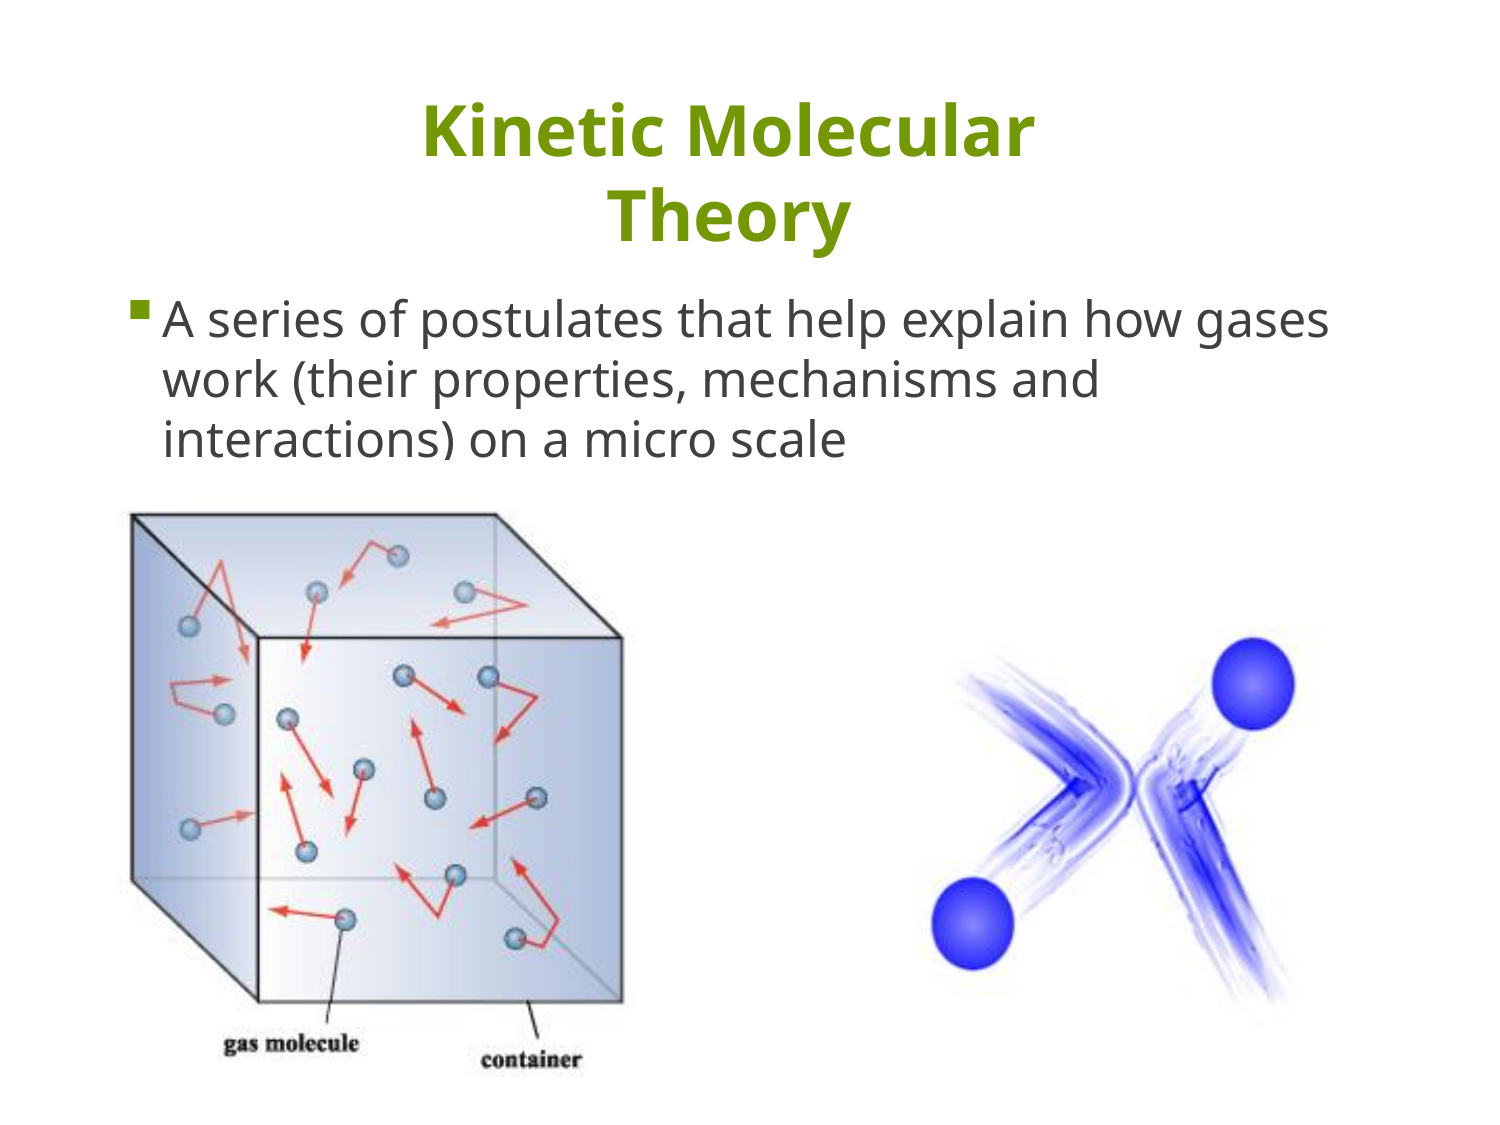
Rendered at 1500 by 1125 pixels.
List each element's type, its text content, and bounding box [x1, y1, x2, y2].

title Kinetic Molecular Theory [323, 76, 1135, 264]
picture [816, 560, 1453, 1040]
list A series of postulates that help explain how gases work (their properties, mechanisms and interactions) on a micro scale [110, 280, 1374, 1005]
picture [68, 460, 695, 1087]
